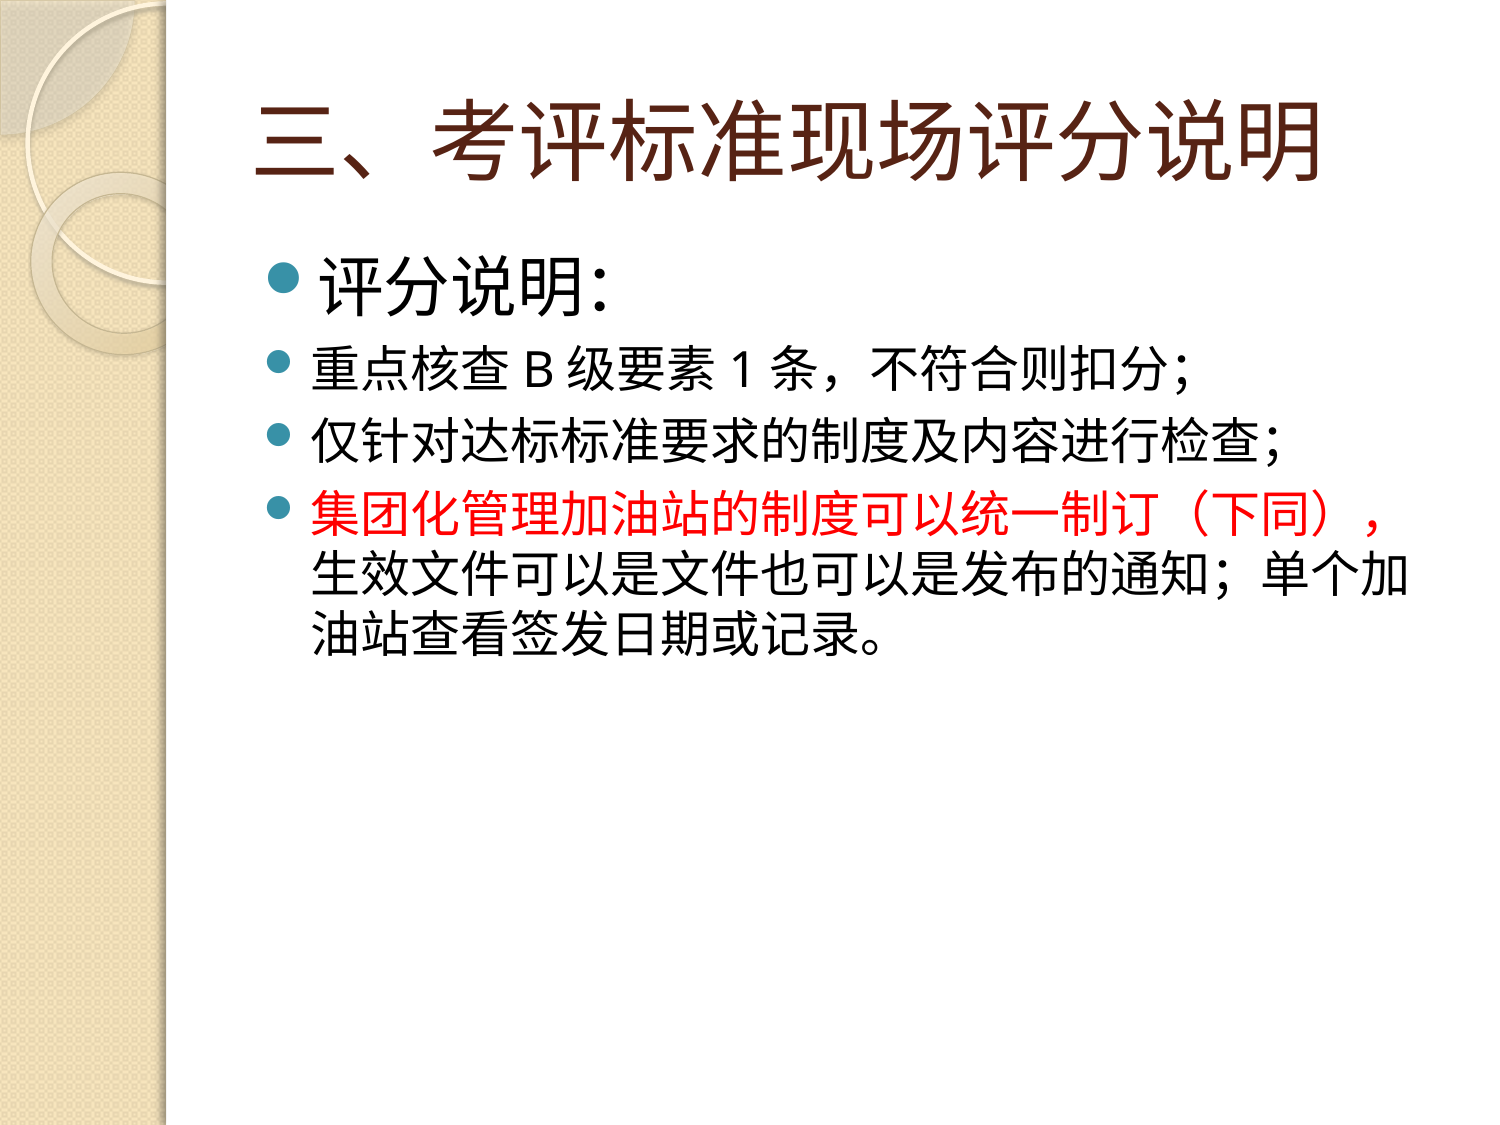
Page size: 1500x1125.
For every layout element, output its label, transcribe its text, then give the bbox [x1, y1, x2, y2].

list 评分说明： 重点核查B级要素1条，不符合则扣分； 仅针对达标标准要求的制度及内容进行检查； 集团化管理加油站的制度可以统一制订（下同），生效文件可以是文件也可以是发布的通知；单个加油站查看签发日期或记录。 [235, 237, 1466, 1025]
title 三、考评标准现场评分说明 [235, 45, 1466, 233]
